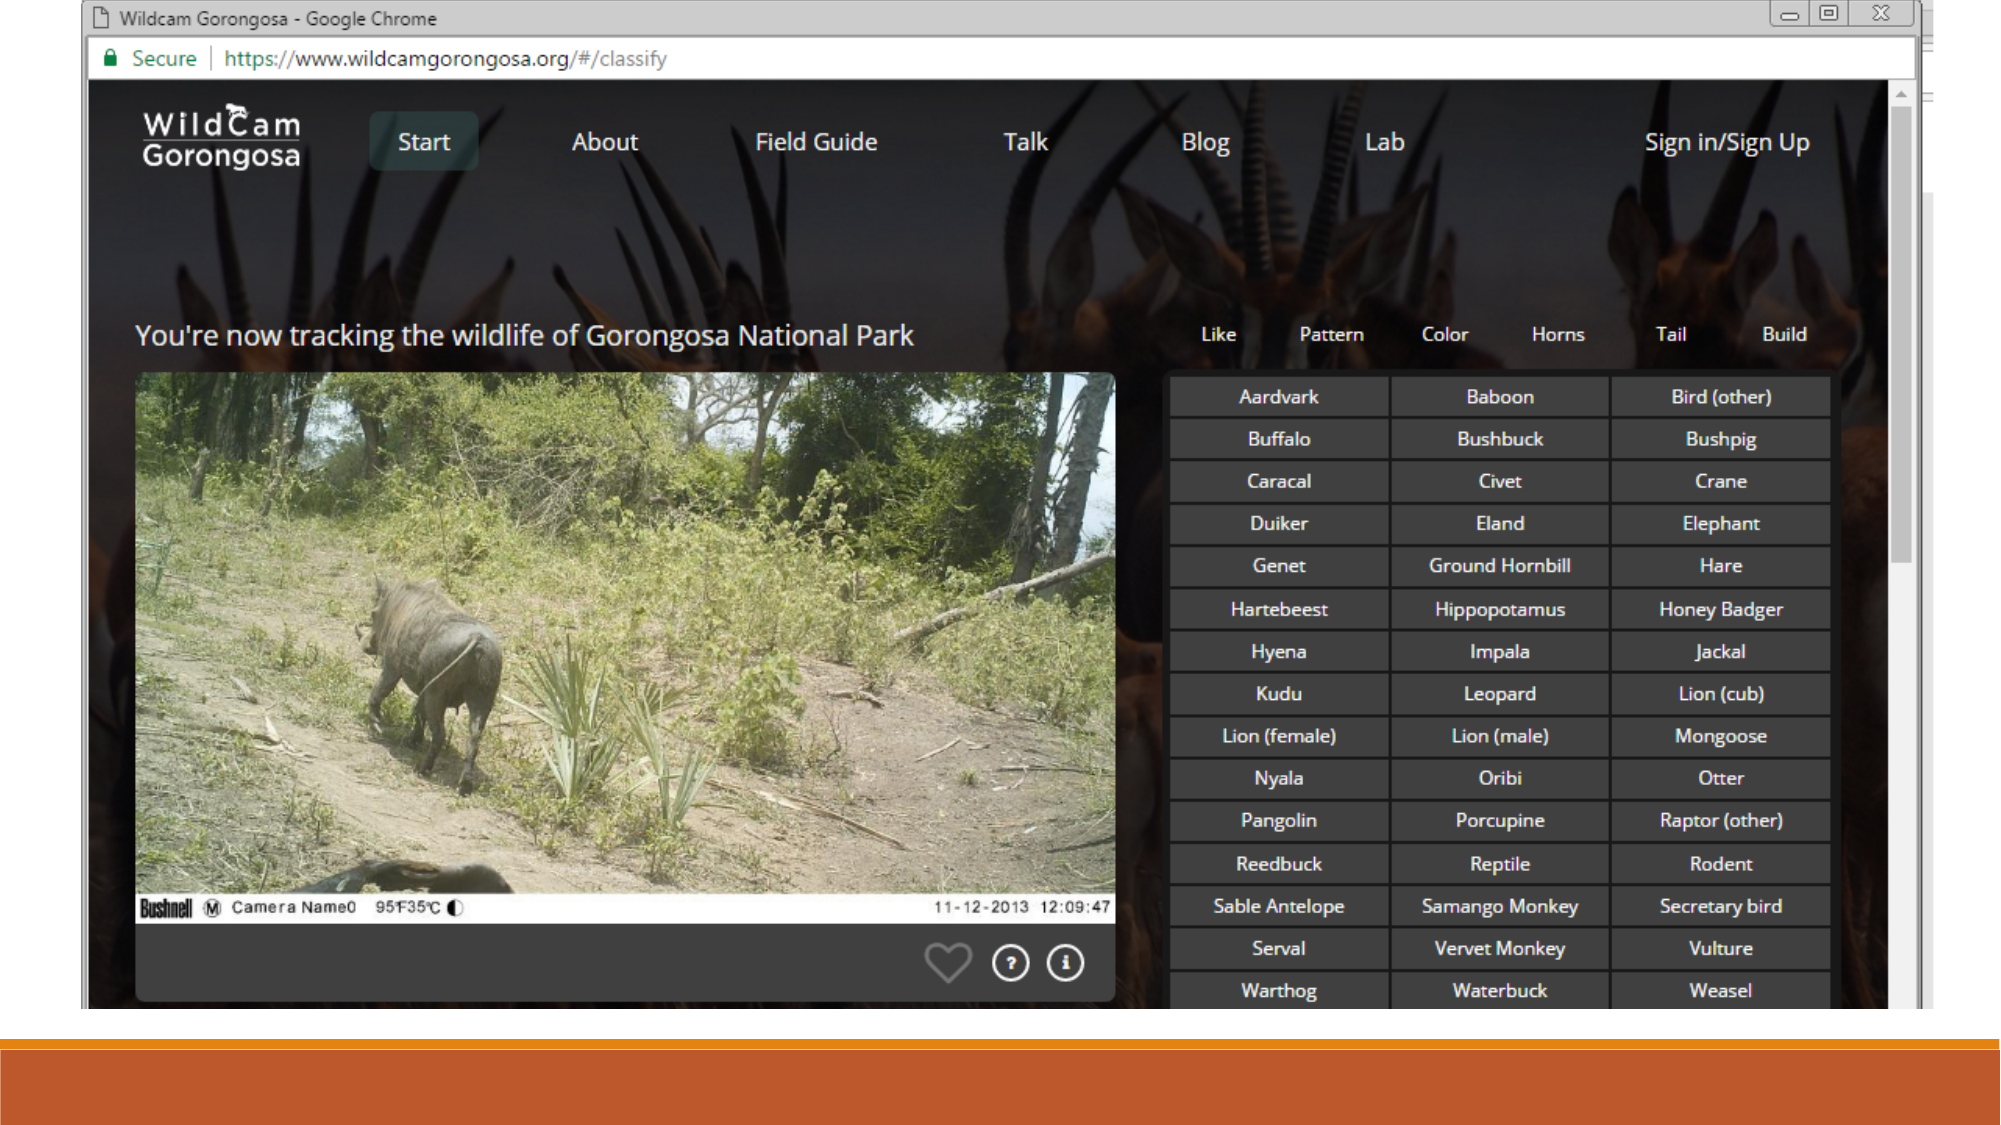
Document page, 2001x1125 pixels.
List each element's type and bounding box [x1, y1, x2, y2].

picture [80, 0, 1934, 1009]
